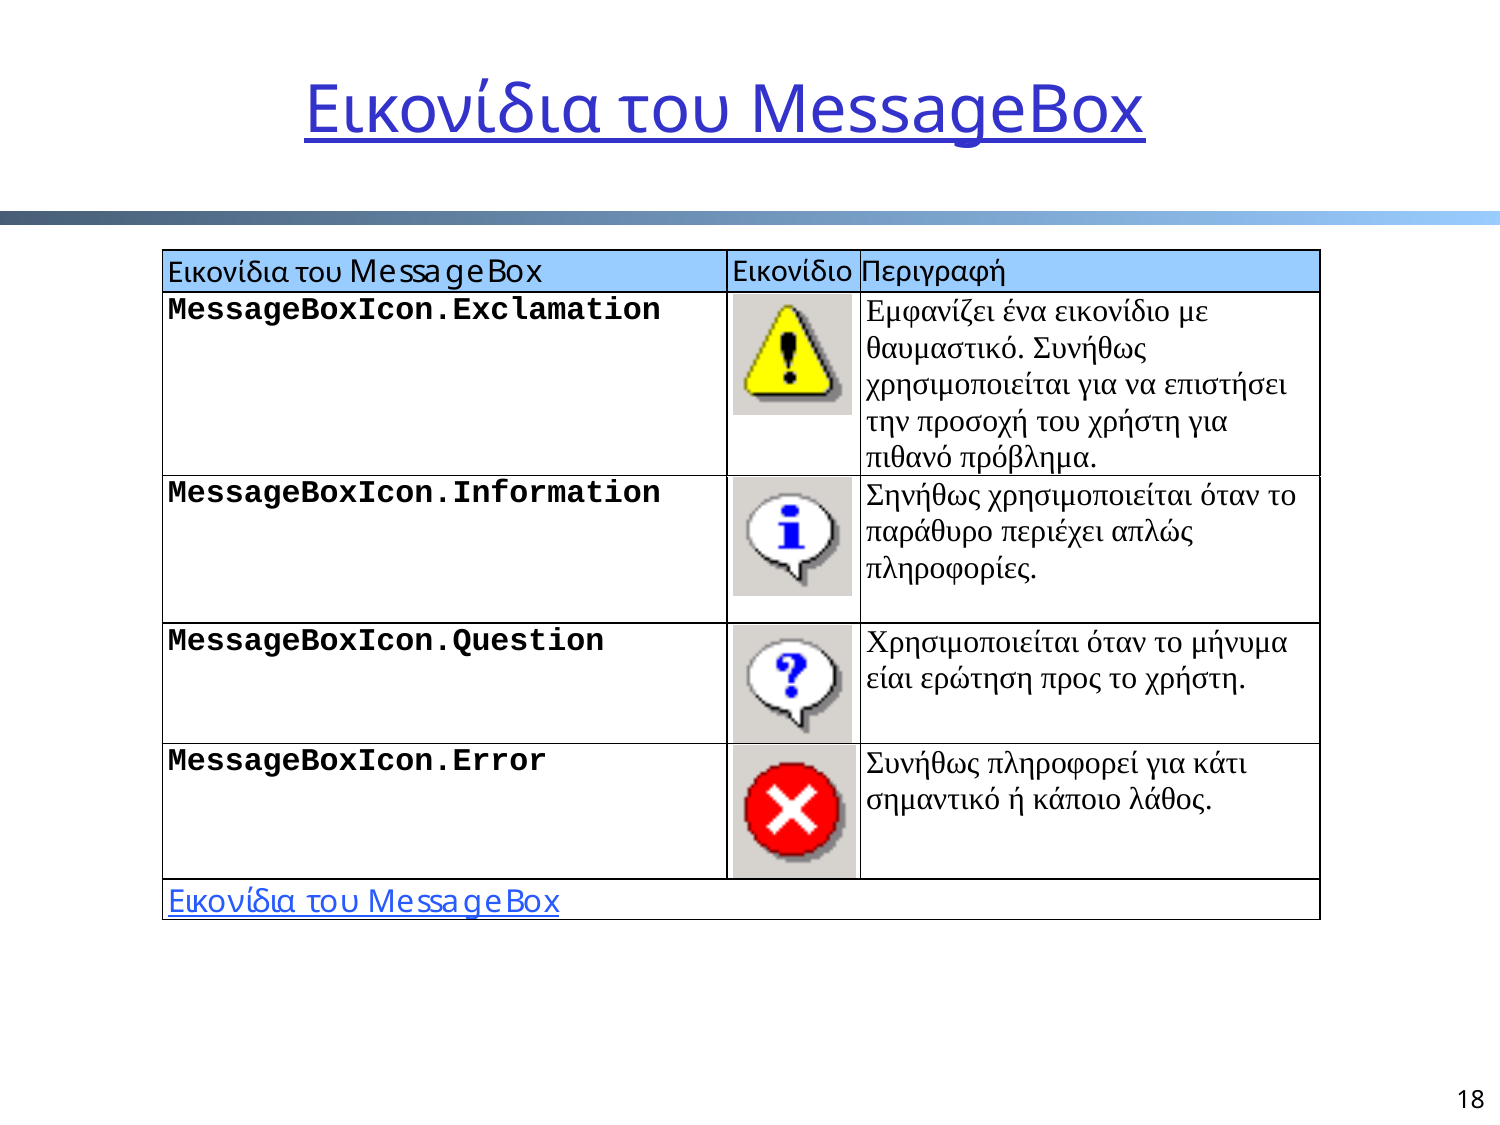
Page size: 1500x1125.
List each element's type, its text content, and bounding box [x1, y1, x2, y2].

title Εικονίδια του MessageBox [87, 37, 1363, 175]
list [161, 249, 1323, 1050]
slide_number 18 [1150, 1049, 1500, 1125]
